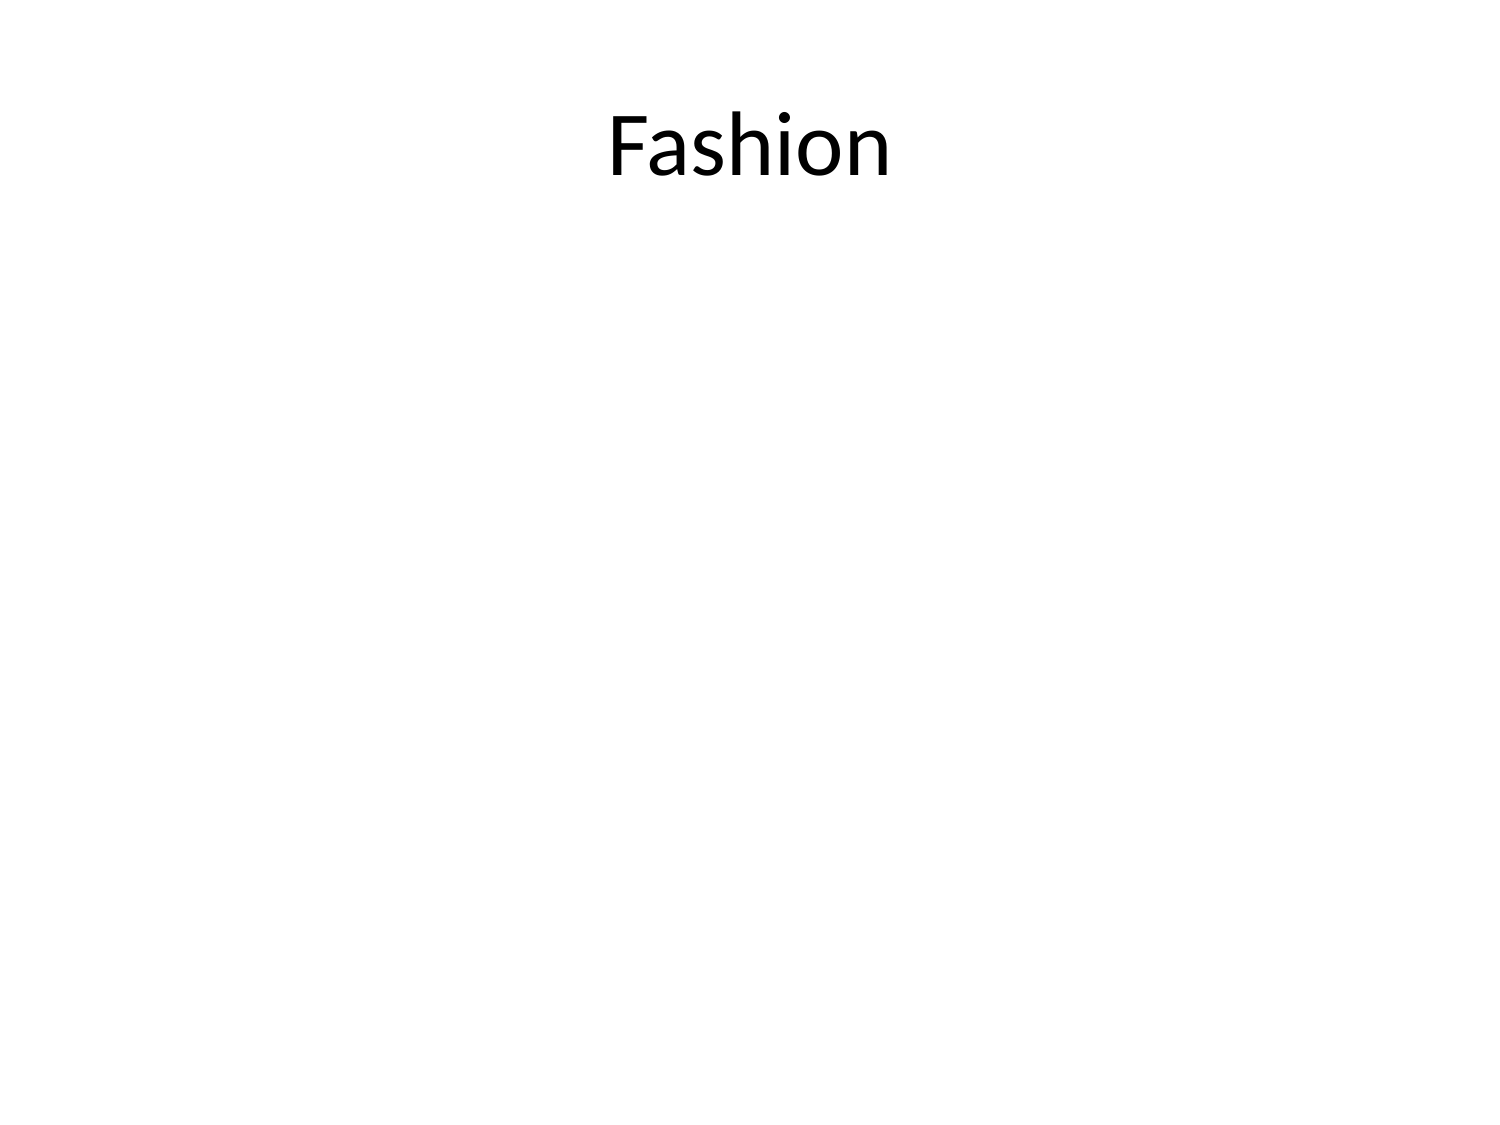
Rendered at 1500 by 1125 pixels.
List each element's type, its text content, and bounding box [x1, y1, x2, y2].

title Fashion [75, 45, 1425, 233]
